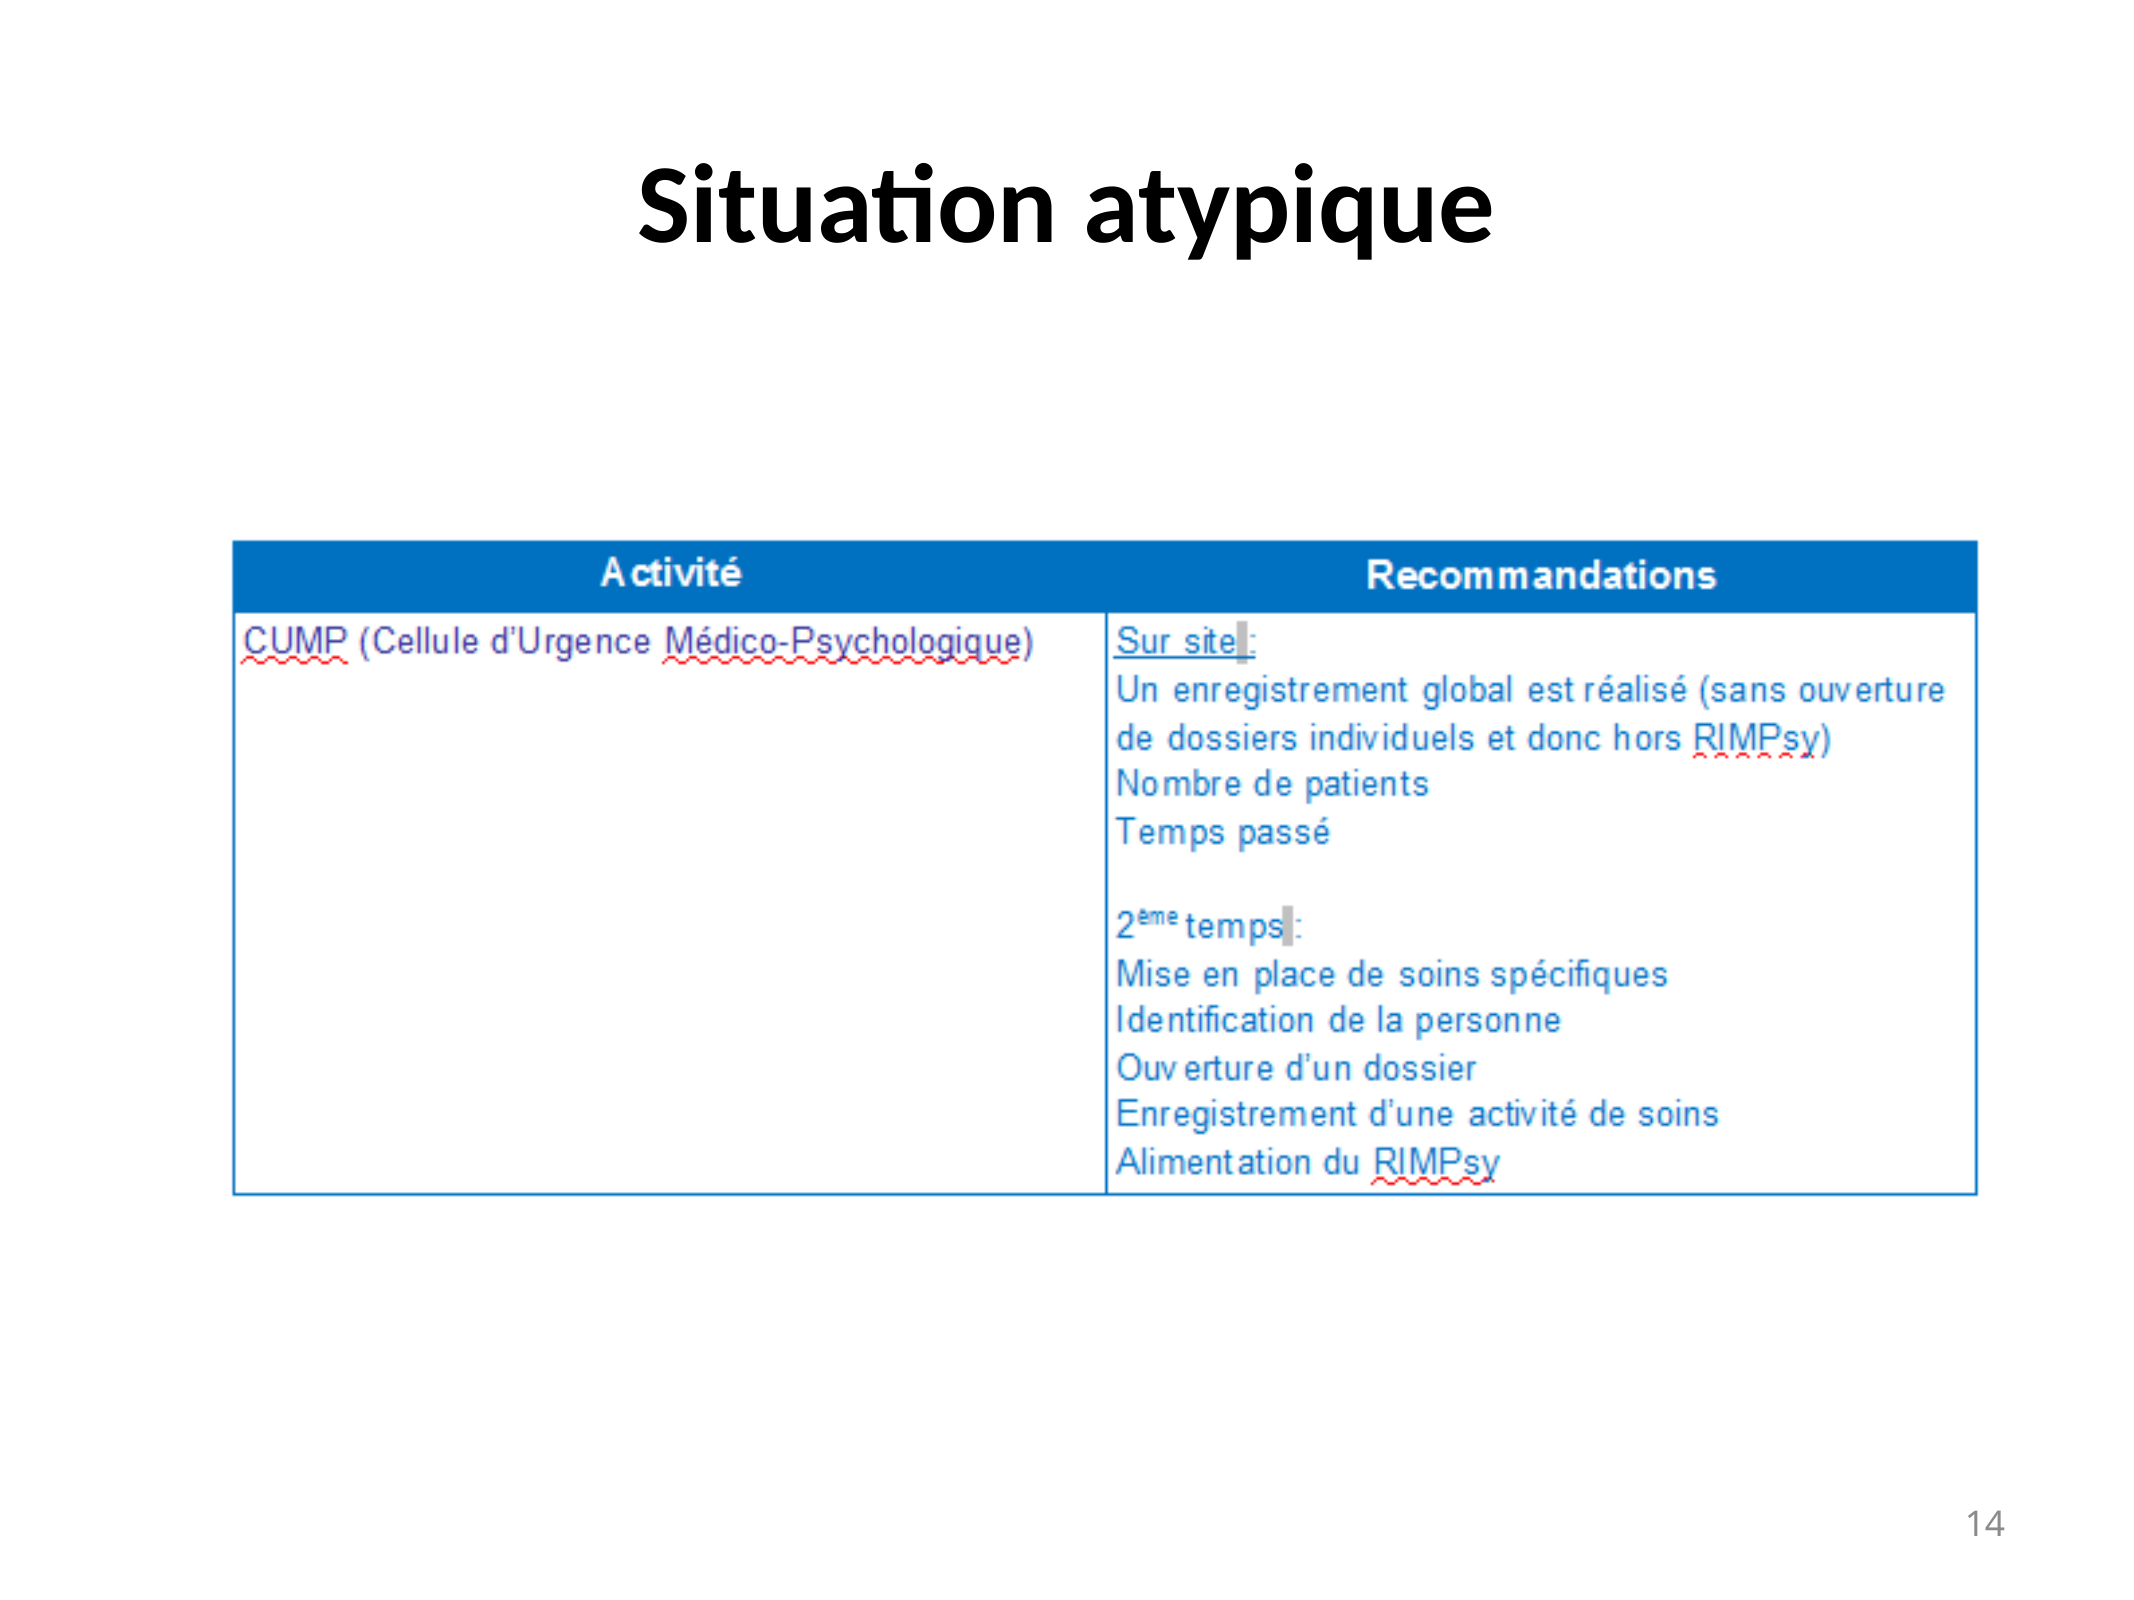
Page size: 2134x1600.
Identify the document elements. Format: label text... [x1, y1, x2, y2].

slide_number 14 [1528, 1482, 2027, 1569]
title Situation atypique [106, 64, 2027, 331]
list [227, 528, 1992, 1211]
